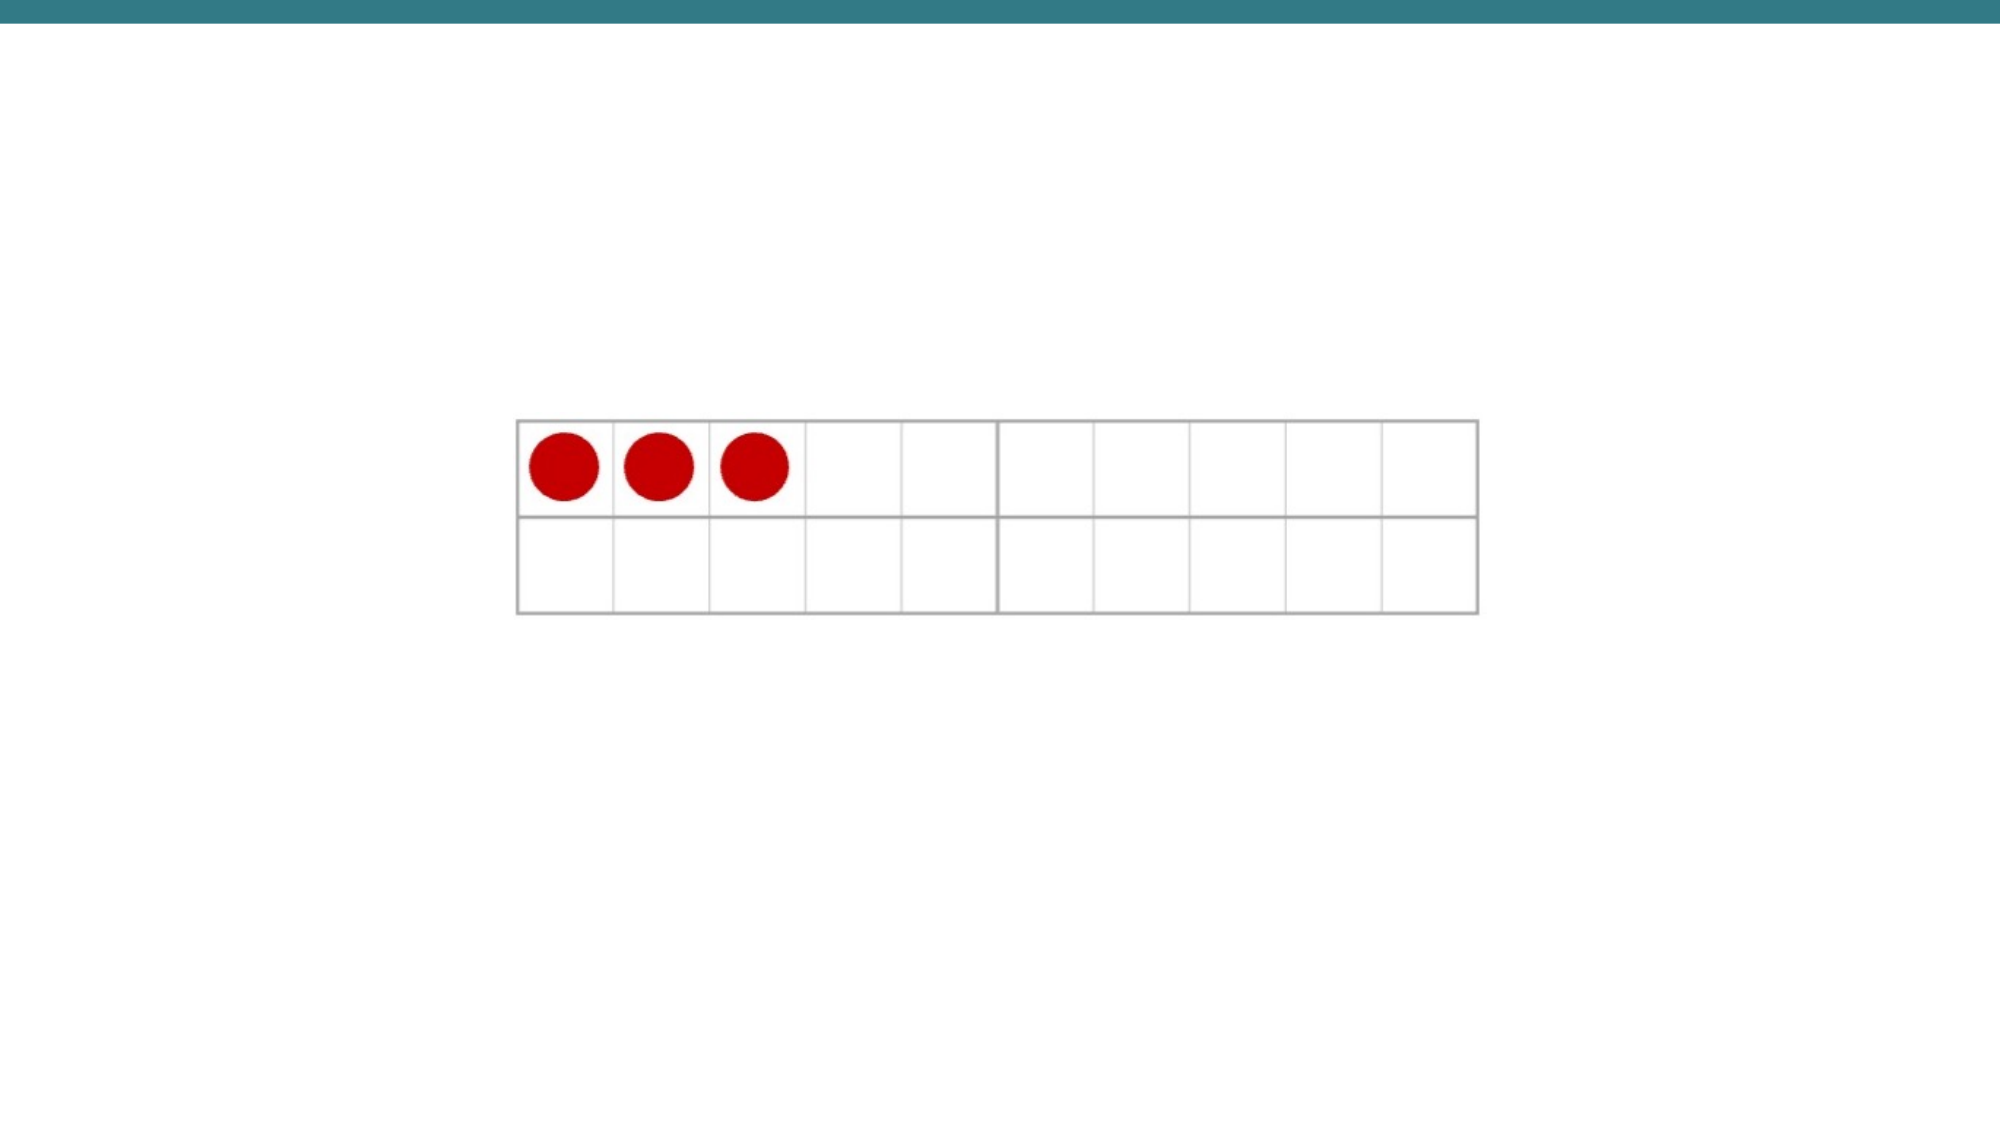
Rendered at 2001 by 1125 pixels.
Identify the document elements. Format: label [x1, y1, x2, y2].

picture [513, 412, 1487, 620]
